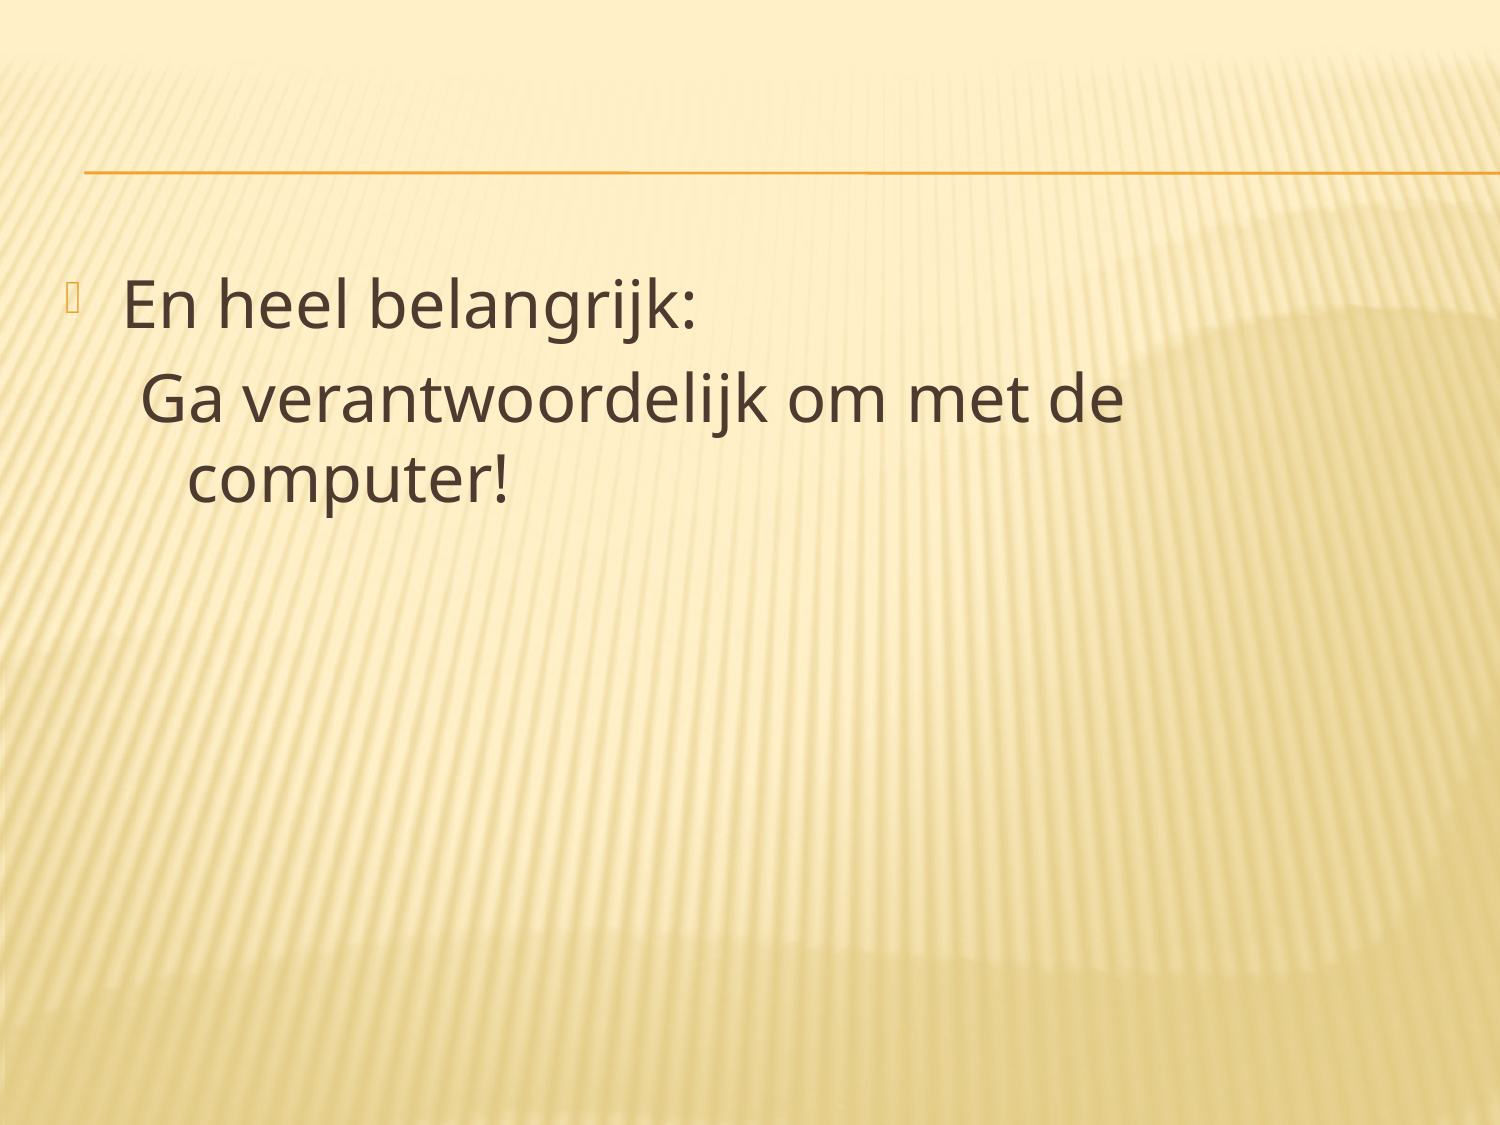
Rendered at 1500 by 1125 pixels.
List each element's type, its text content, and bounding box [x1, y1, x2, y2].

list En heel belangrijk: Ga verantwoordelijk om met de computer! [50, 254, 1475, 998]
